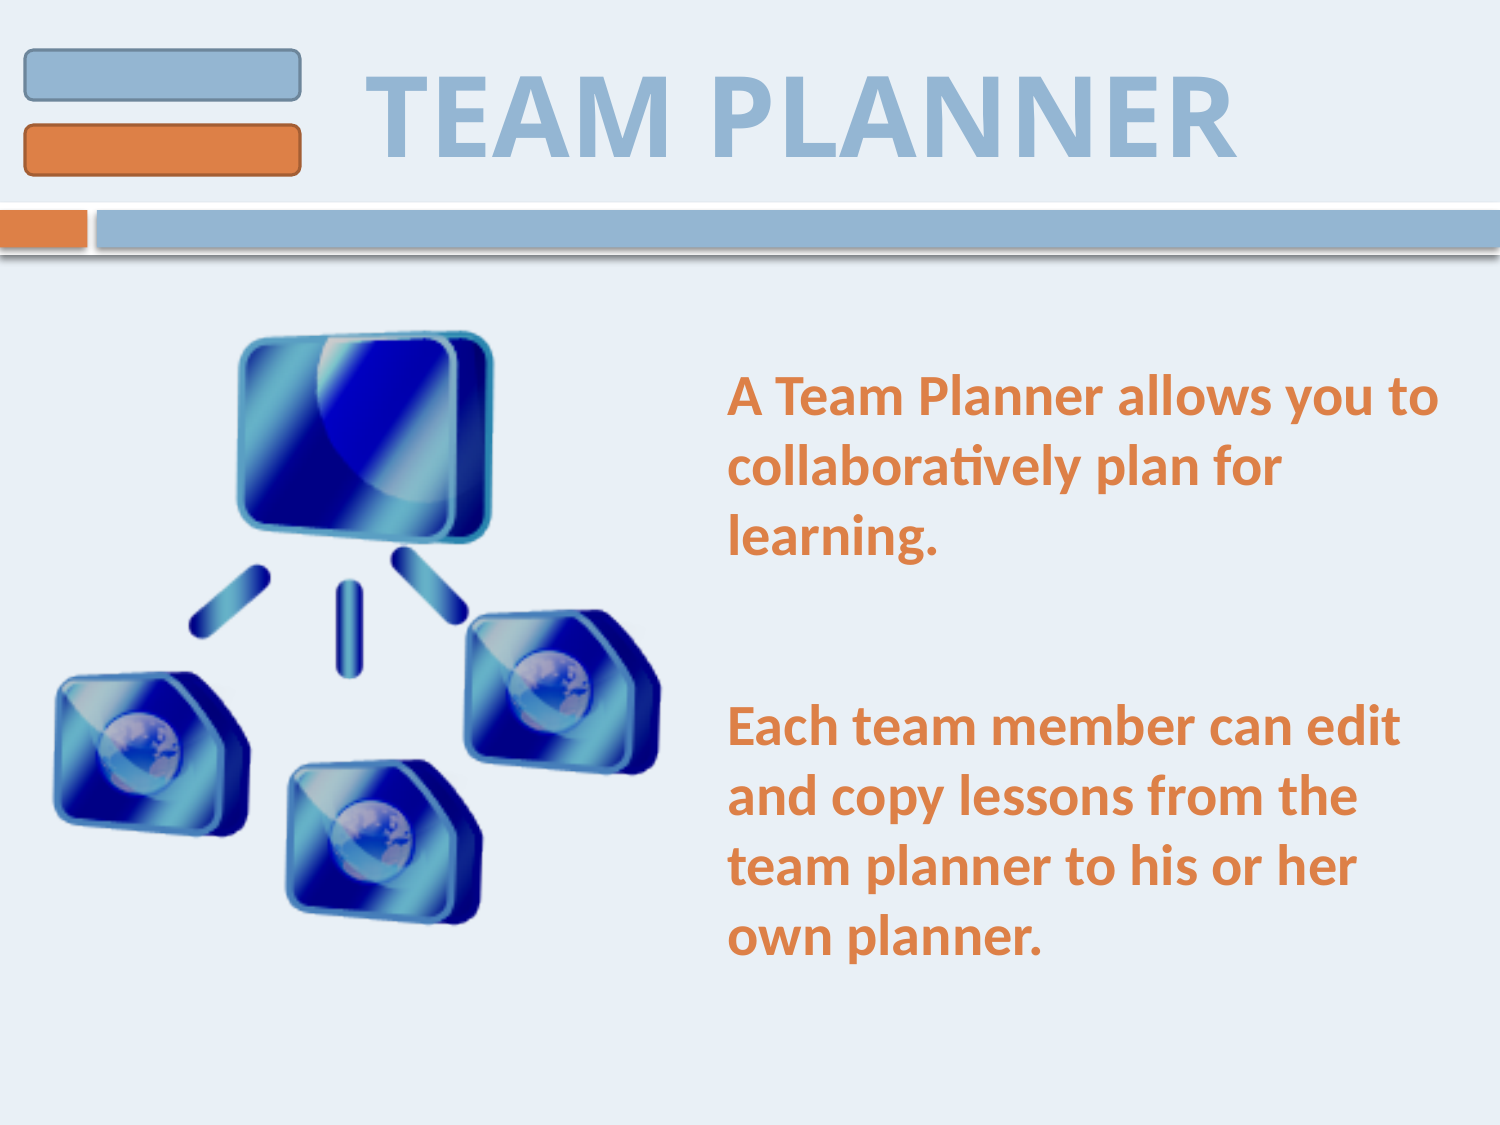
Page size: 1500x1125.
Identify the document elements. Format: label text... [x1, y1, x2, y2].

text_box [23, 123, 302, 177]
text_box TEAM PLANNER [350, 12, 1500, 213]
text_box A Team Planner allows you to collaboratively plan for learning. Each team member can edit and copy lessons from the team planner to his or her own planner. [722, 349, 1463, 975]
text_box [23, 48, 302, 102]
picture [0, 274, 718, 1018]
